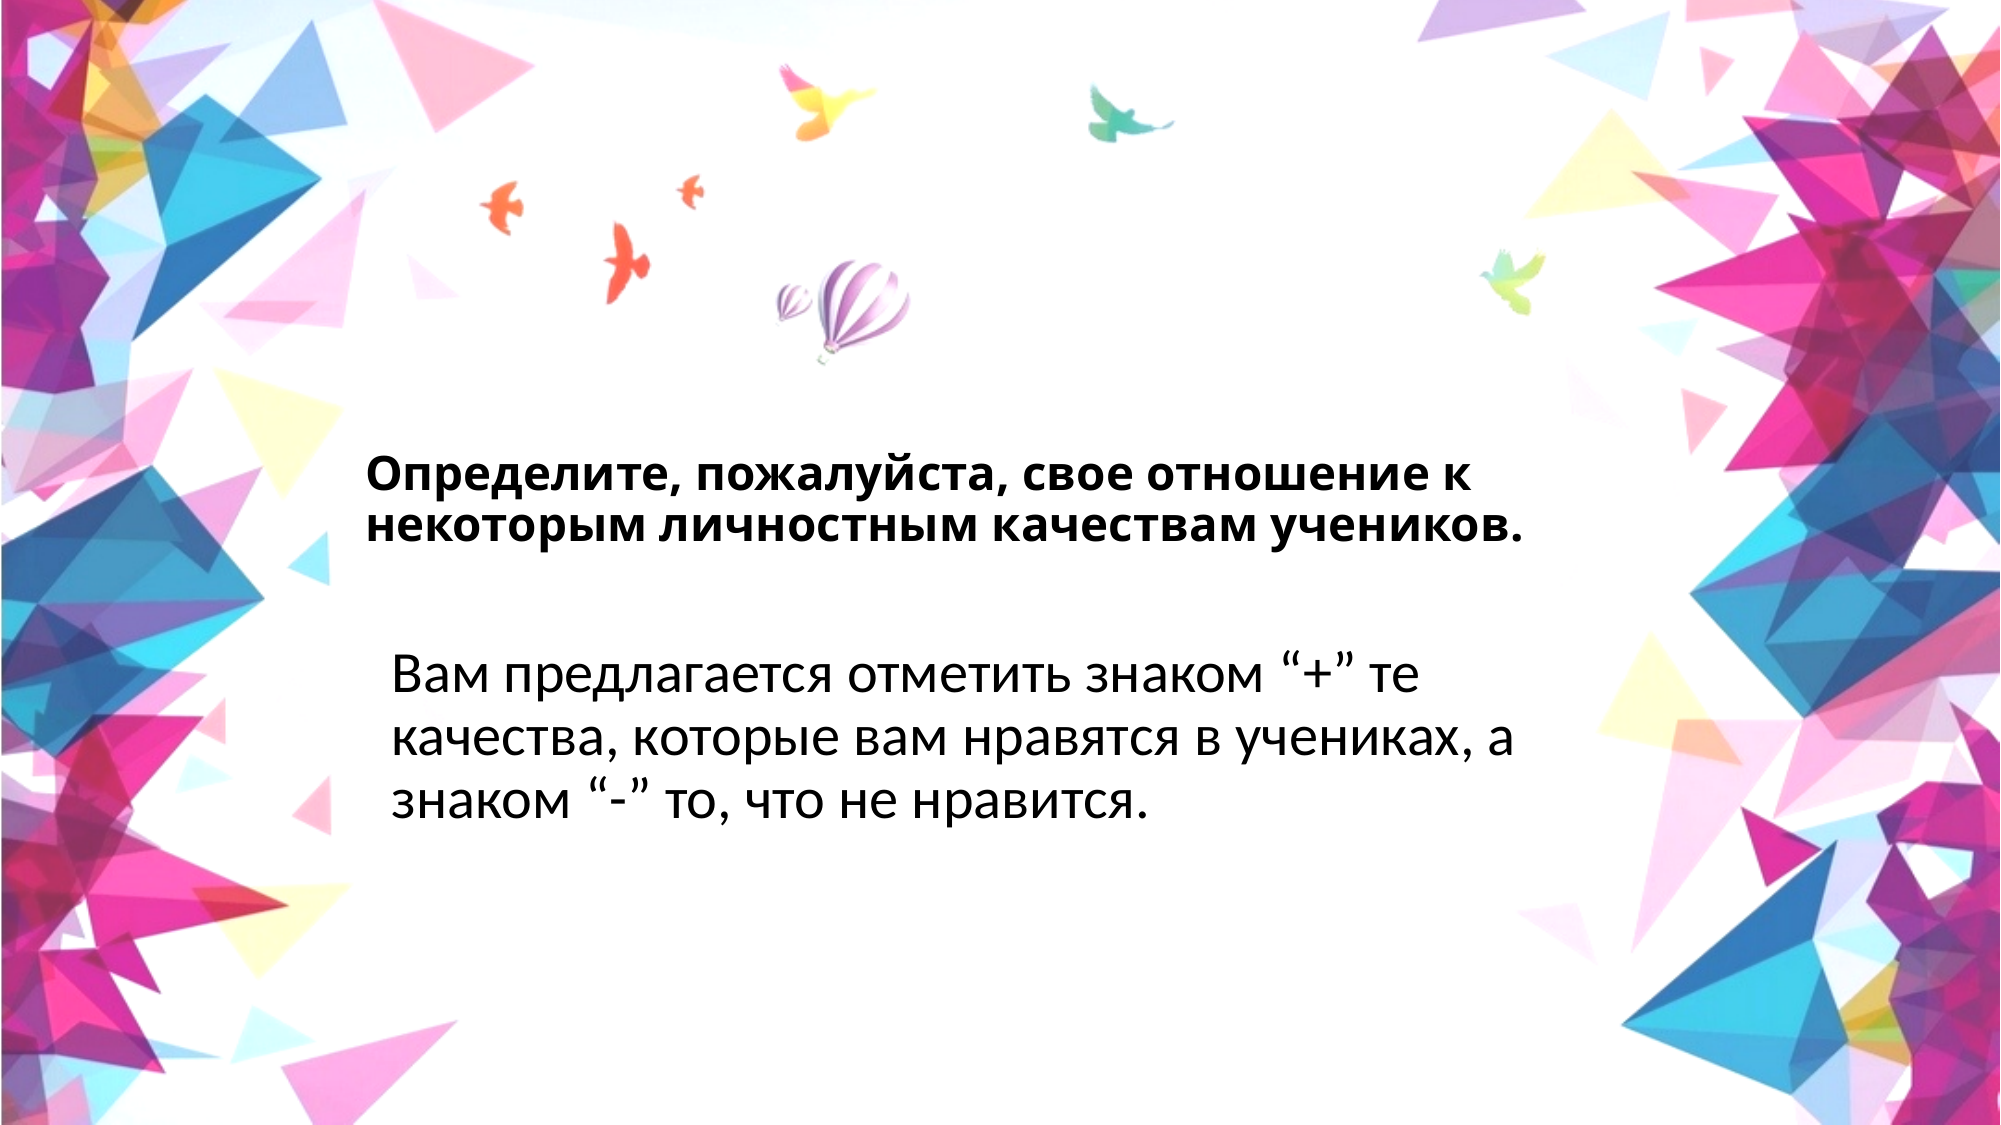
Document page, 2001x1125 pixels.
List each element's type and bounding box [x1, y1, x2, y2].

list [0, 0, 2000, 1125]
